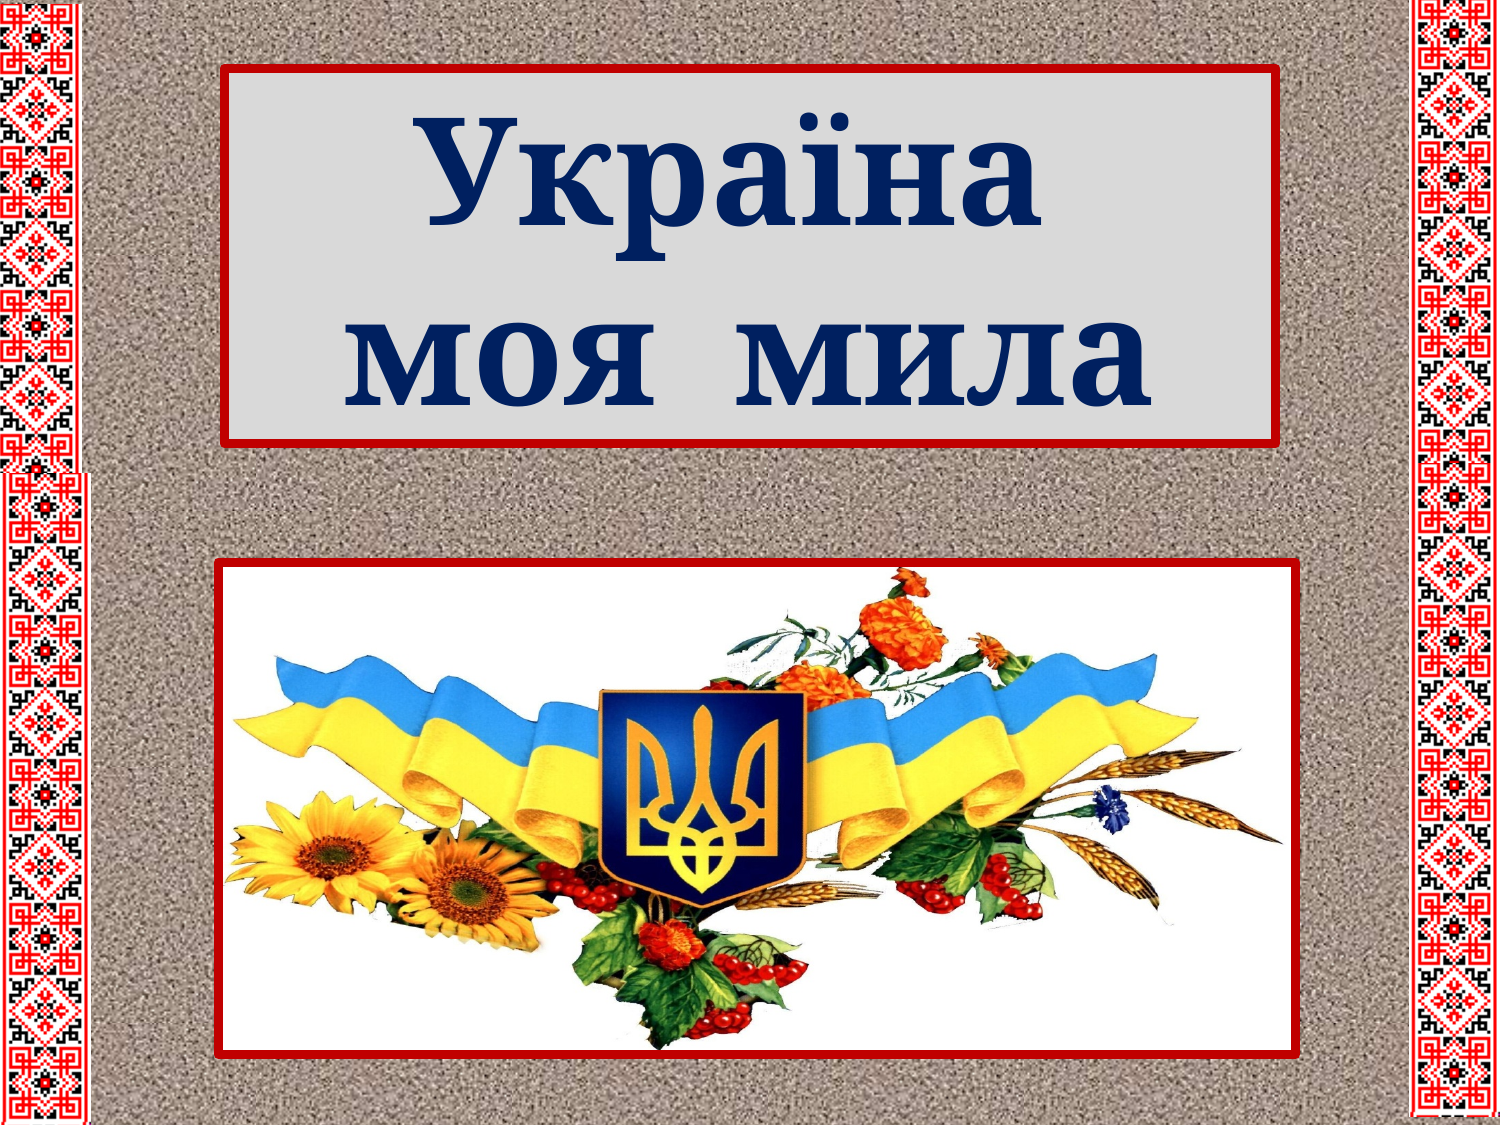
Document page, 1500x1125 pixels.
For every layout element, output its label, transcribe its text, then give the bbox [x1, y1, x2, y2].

text_box Україна моя мила [222, 66, 1278, 445]
picture [0, 0, 1500, 1125]
